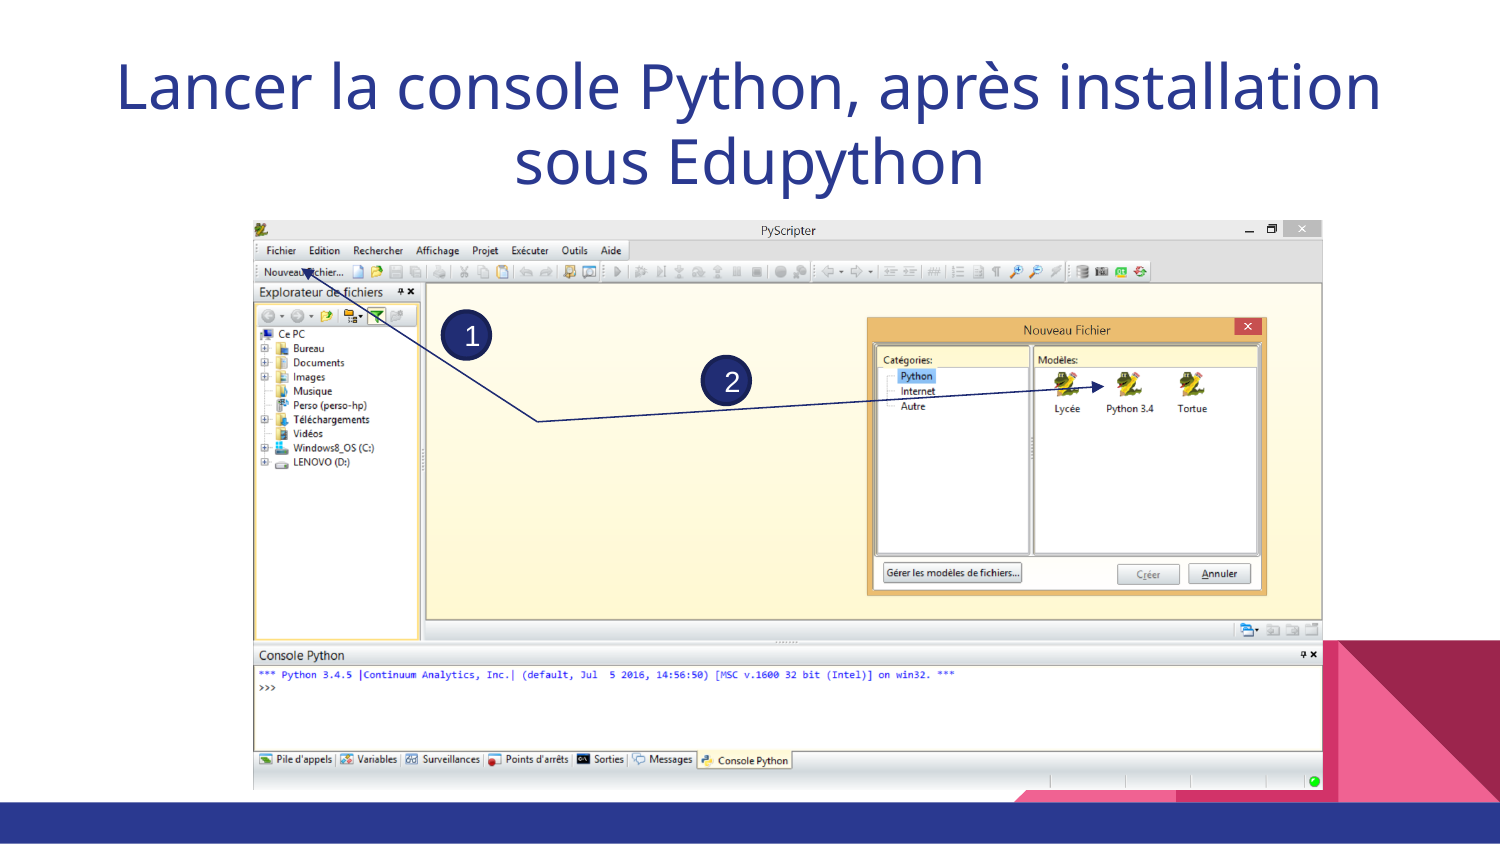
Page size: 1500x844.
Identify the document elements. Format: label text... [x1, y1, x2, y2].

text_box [537, 386, 1105, 423]
picture [253, 220, 1324, 791]
title Lancer la console Python, après installation sous Edupython [51, 32, 1449, 132]
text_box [300, 267, 538, 422]
